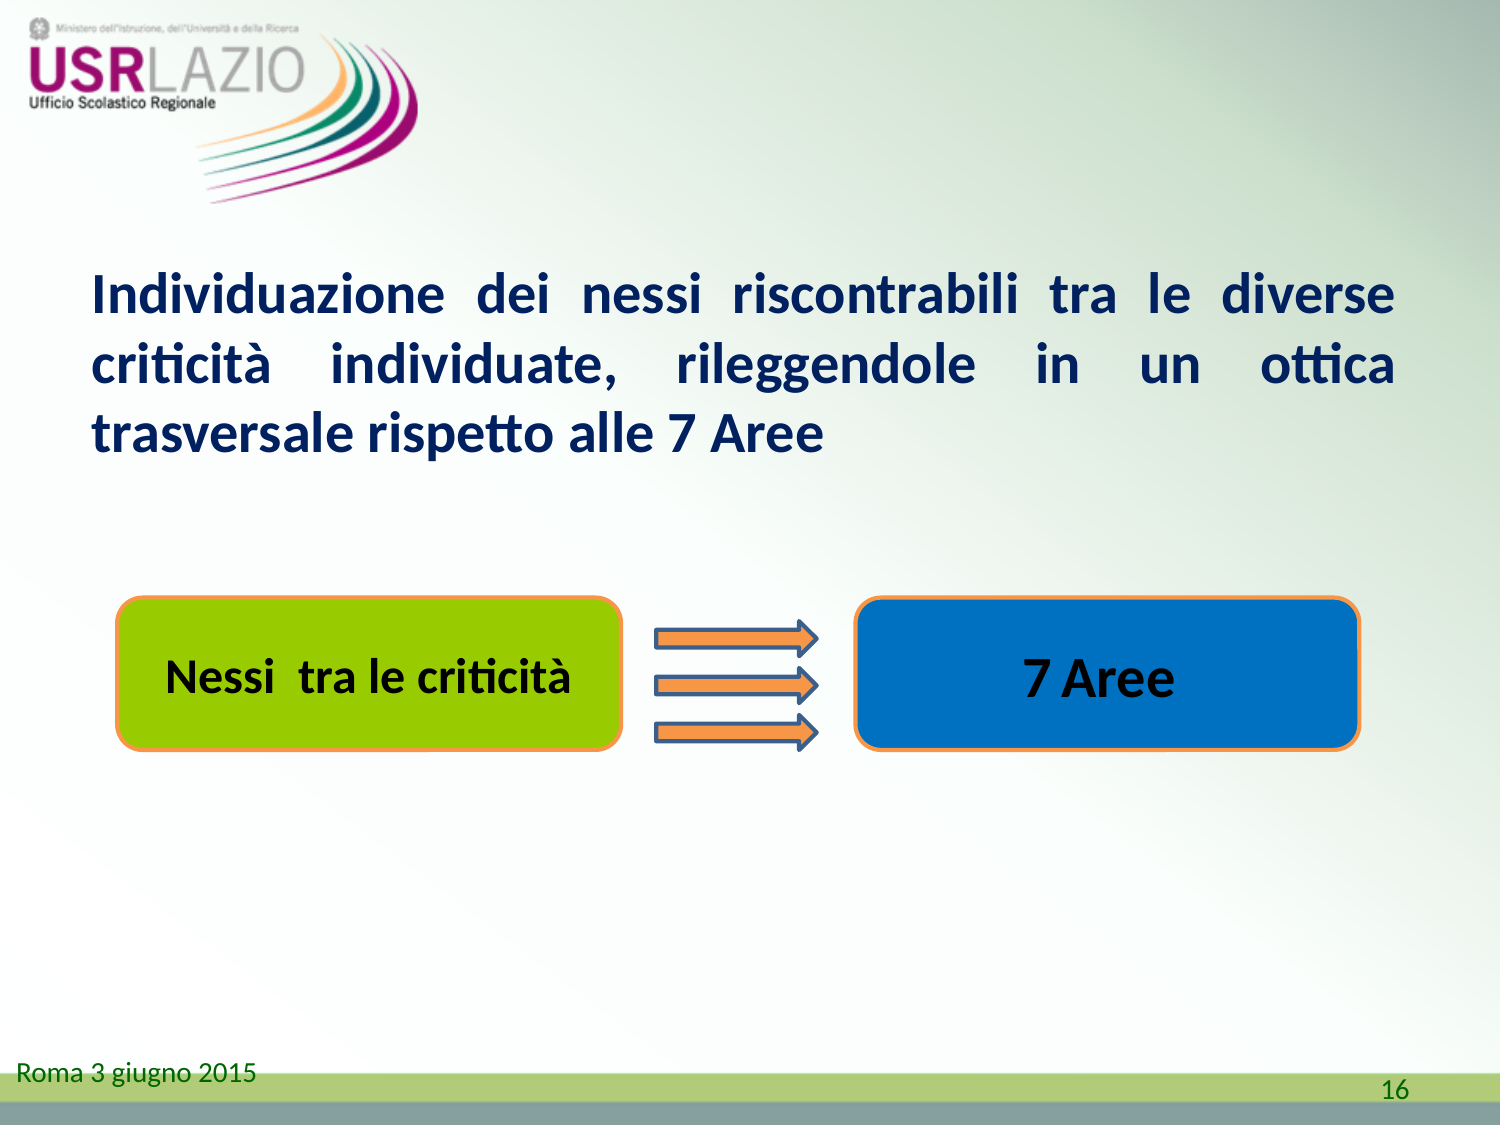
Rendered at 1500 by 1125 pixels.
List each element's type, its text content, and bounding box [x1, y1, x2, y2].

text_box [654, 666, 819, 706]
subtitle Individuazione dei nessi riscontrabili tra le diverse criticità individuate, rileggendole in un ottica trasversale rispetto alle 7 Aree [76, 175, 1412, 1067]
text_box [654, 619, 819, 659]
slide_number 16 [1074, 1057, 1425, 1118]
text_box 7 Aree [853, 595, 1362, 753]
text_box [654, 712, 819, 752]
text_box Nessi tra le criticità [115, 595, 624, 753]
footer Roma 3 giugno 2015 [0, 1058, 475, 1119]
picture [0, 0, 1500, 1125]
